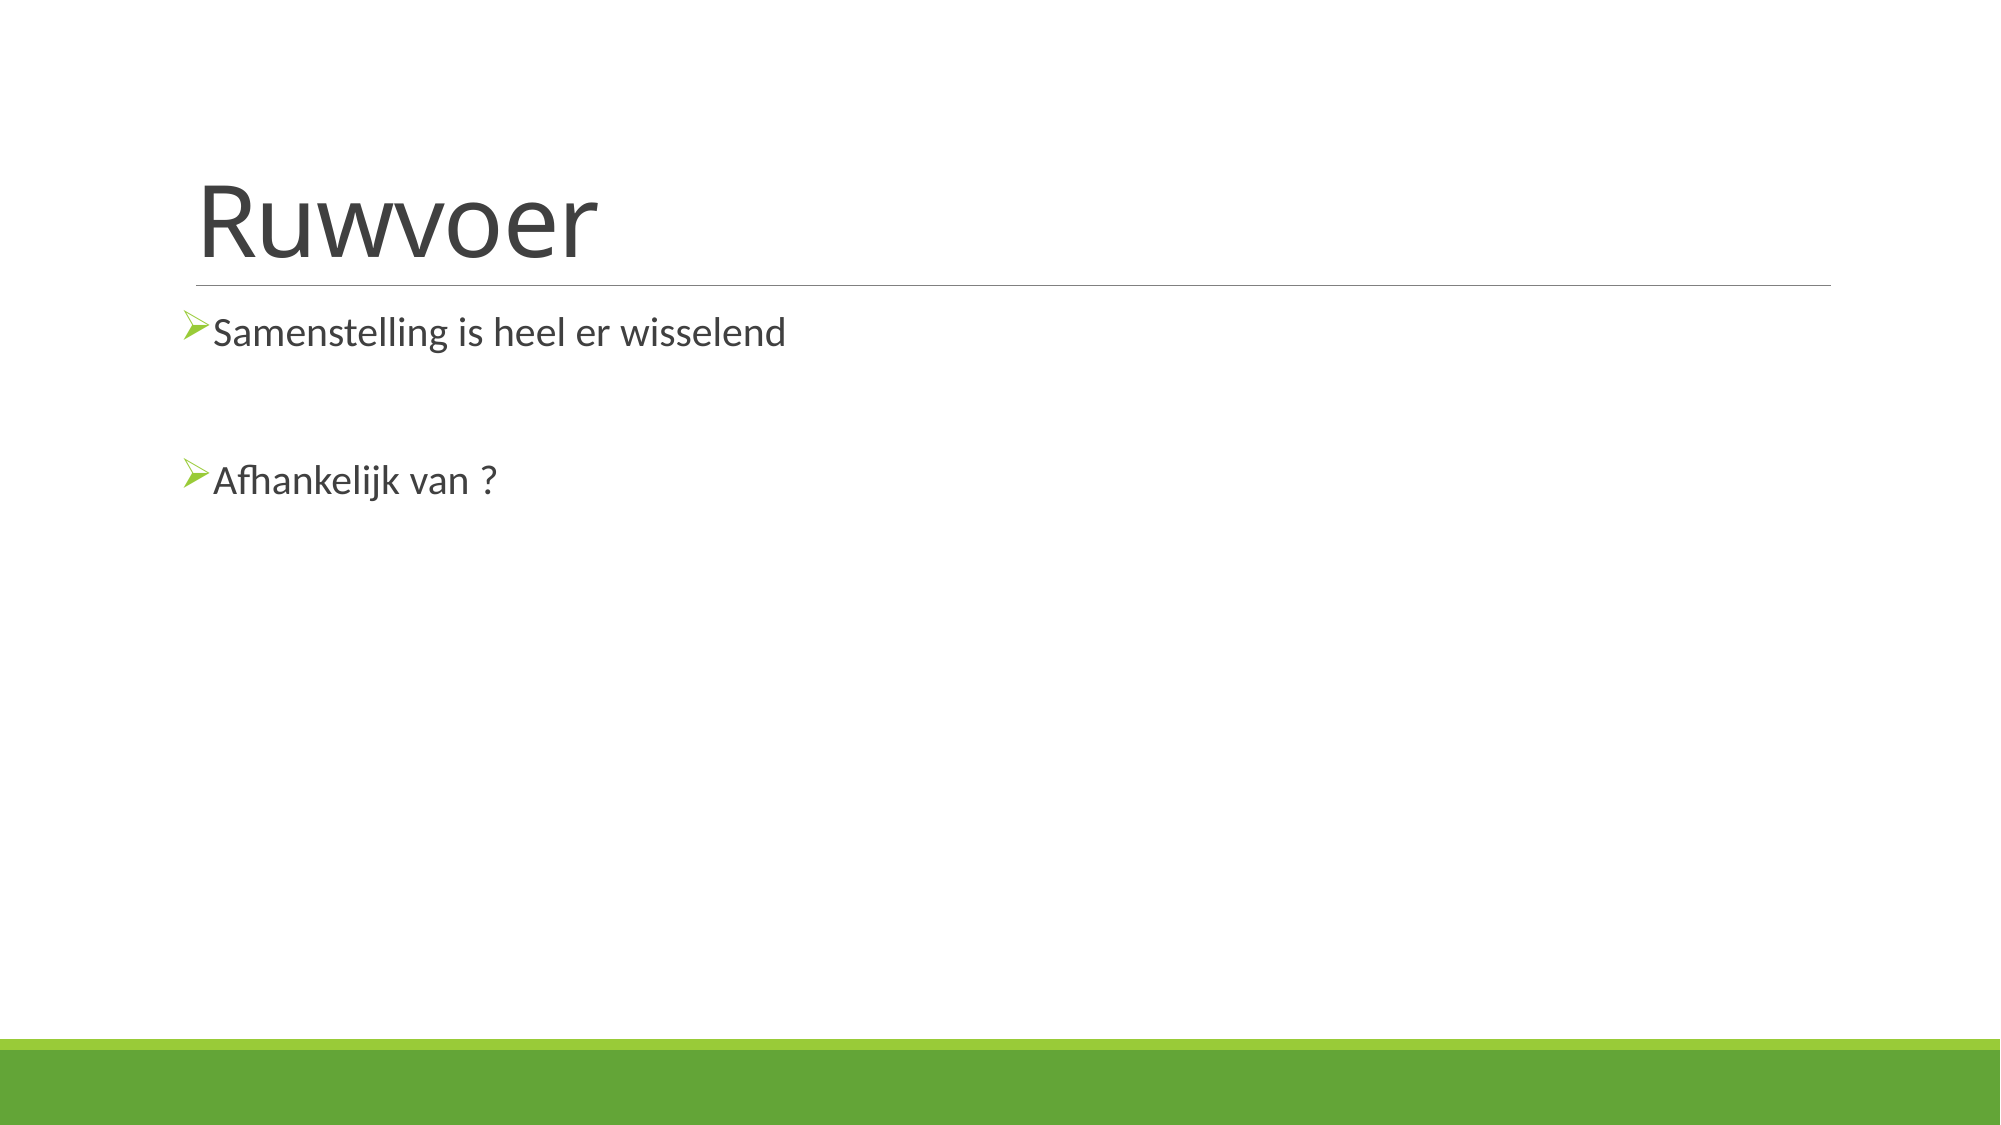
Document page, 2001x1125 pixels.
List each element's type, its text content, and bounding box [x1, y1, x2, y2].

list Samenstelling is heel er wisselend Afhankelijk van ? [180, 302, 1830, 963]
title Ruwvoer [180, 47, 1830, 285]
